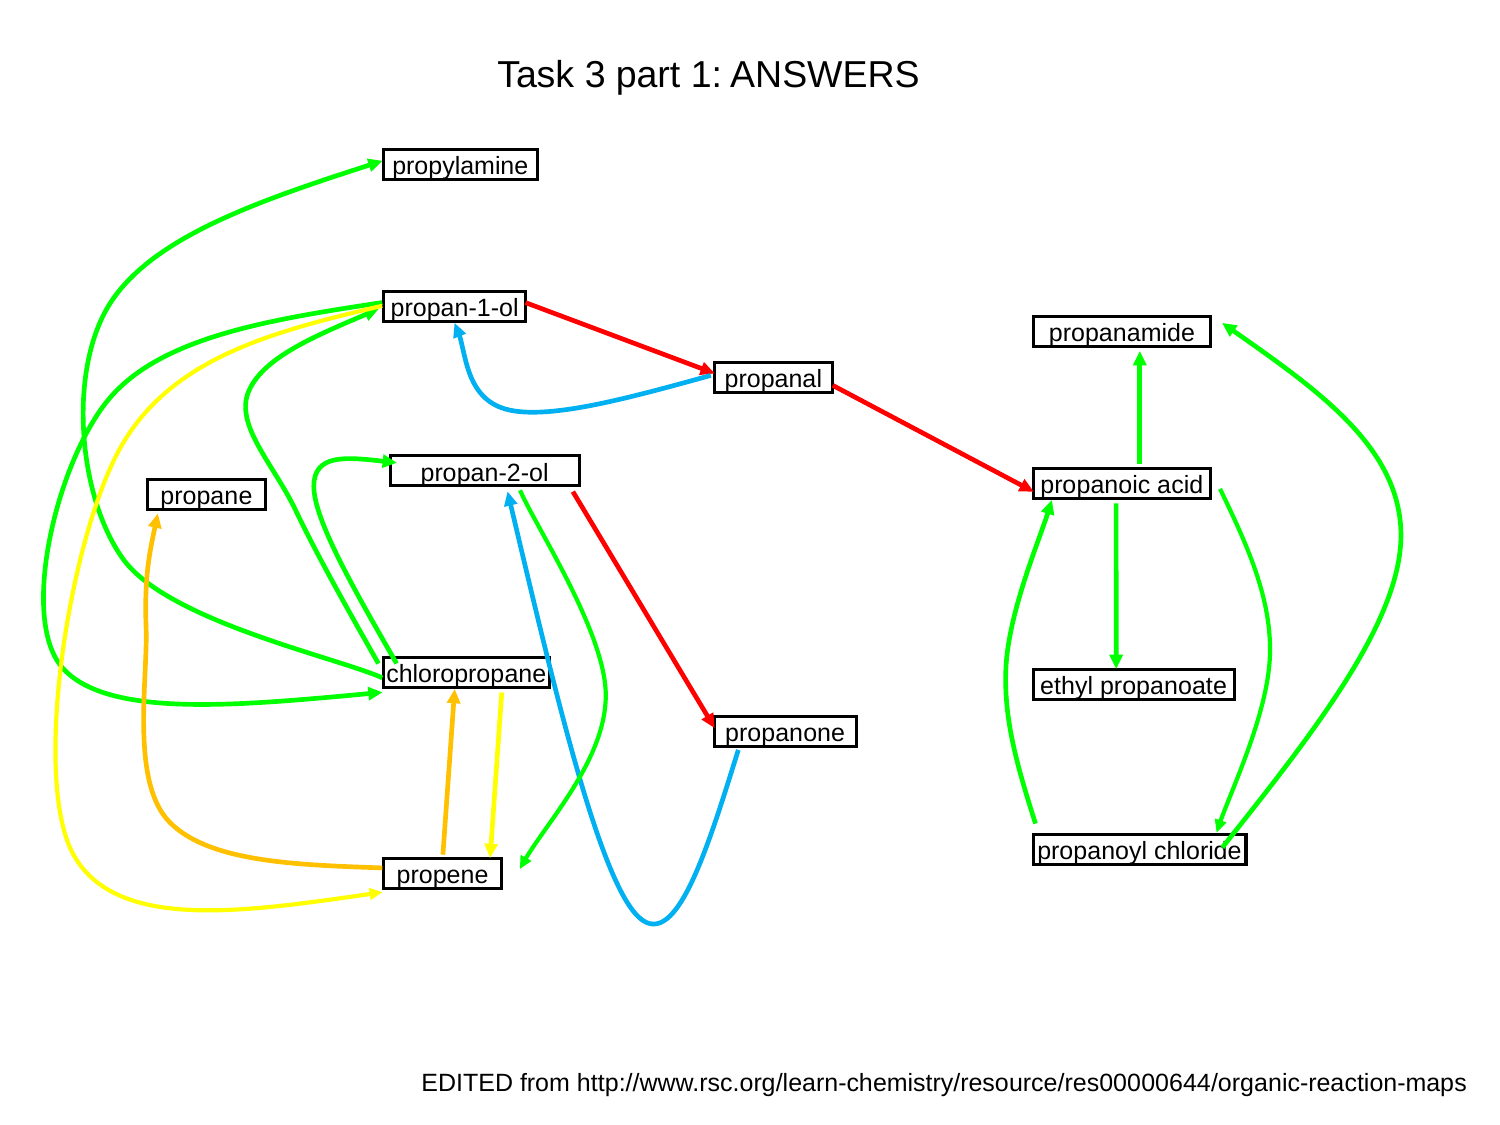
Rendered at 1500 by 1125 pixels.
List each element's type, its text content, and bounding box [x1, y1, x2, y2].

text_box [83, 158, 383, 437]
text_box chloropropane [383, 657, 520, 688]
text_box [541, 529, 739, 925]
text_box propanone [714, 716, 857, 747]
text_box [1110, 503, 1123, 669]
text_box [484, 692, 502, 858]
text_box Task 3 part 1: ANSWERS [112, 42, 1306, 103]
text_box [519, 490, 606, 869]
text_box [504, 491, 520, 545]
text_box [453, 323, 711, 413]
text_box [1222, 323, 1402, 848]
text_box [1214, 488, 1271, 833]
text_box propanal [714, 362, 833, 393]
text_box propylamine [383, 149, 538, 180]
text_box [43, 302, 383, 665]
text_box propene [383, 858, 502, 889]
text_box propanamide [1033, 316, 1211, 347]
text_box ethyl propanoate [1042, 669, 1218, 700]
text_box [709, 714, 715, 722]
text_box propan-2-ol [390, 455, 580, 486]
text_box propanoyl chloride [1033, 834, 1246, 865]
text_box [832, 385, 1034, 492]
text_box [1005, 500, 1055, 824]
text_box propanoic acid [1033, 468, 1211, 499]
text_box [1133, 351, 1147, 465]
text_box EDITED from http://www.rsc.org/learn-chemistry/resource/res00000644/organic-reaction-maps [406, 1058, 1500, 1104]
text_box [442, 689, 460, 855]
text_box [525, 302, 715, 375]
text_box [383, 455, 397, 664]
text_box [55, 305, 383, 911]
text_box propan-1-ol [383, 291, 526, 322]
